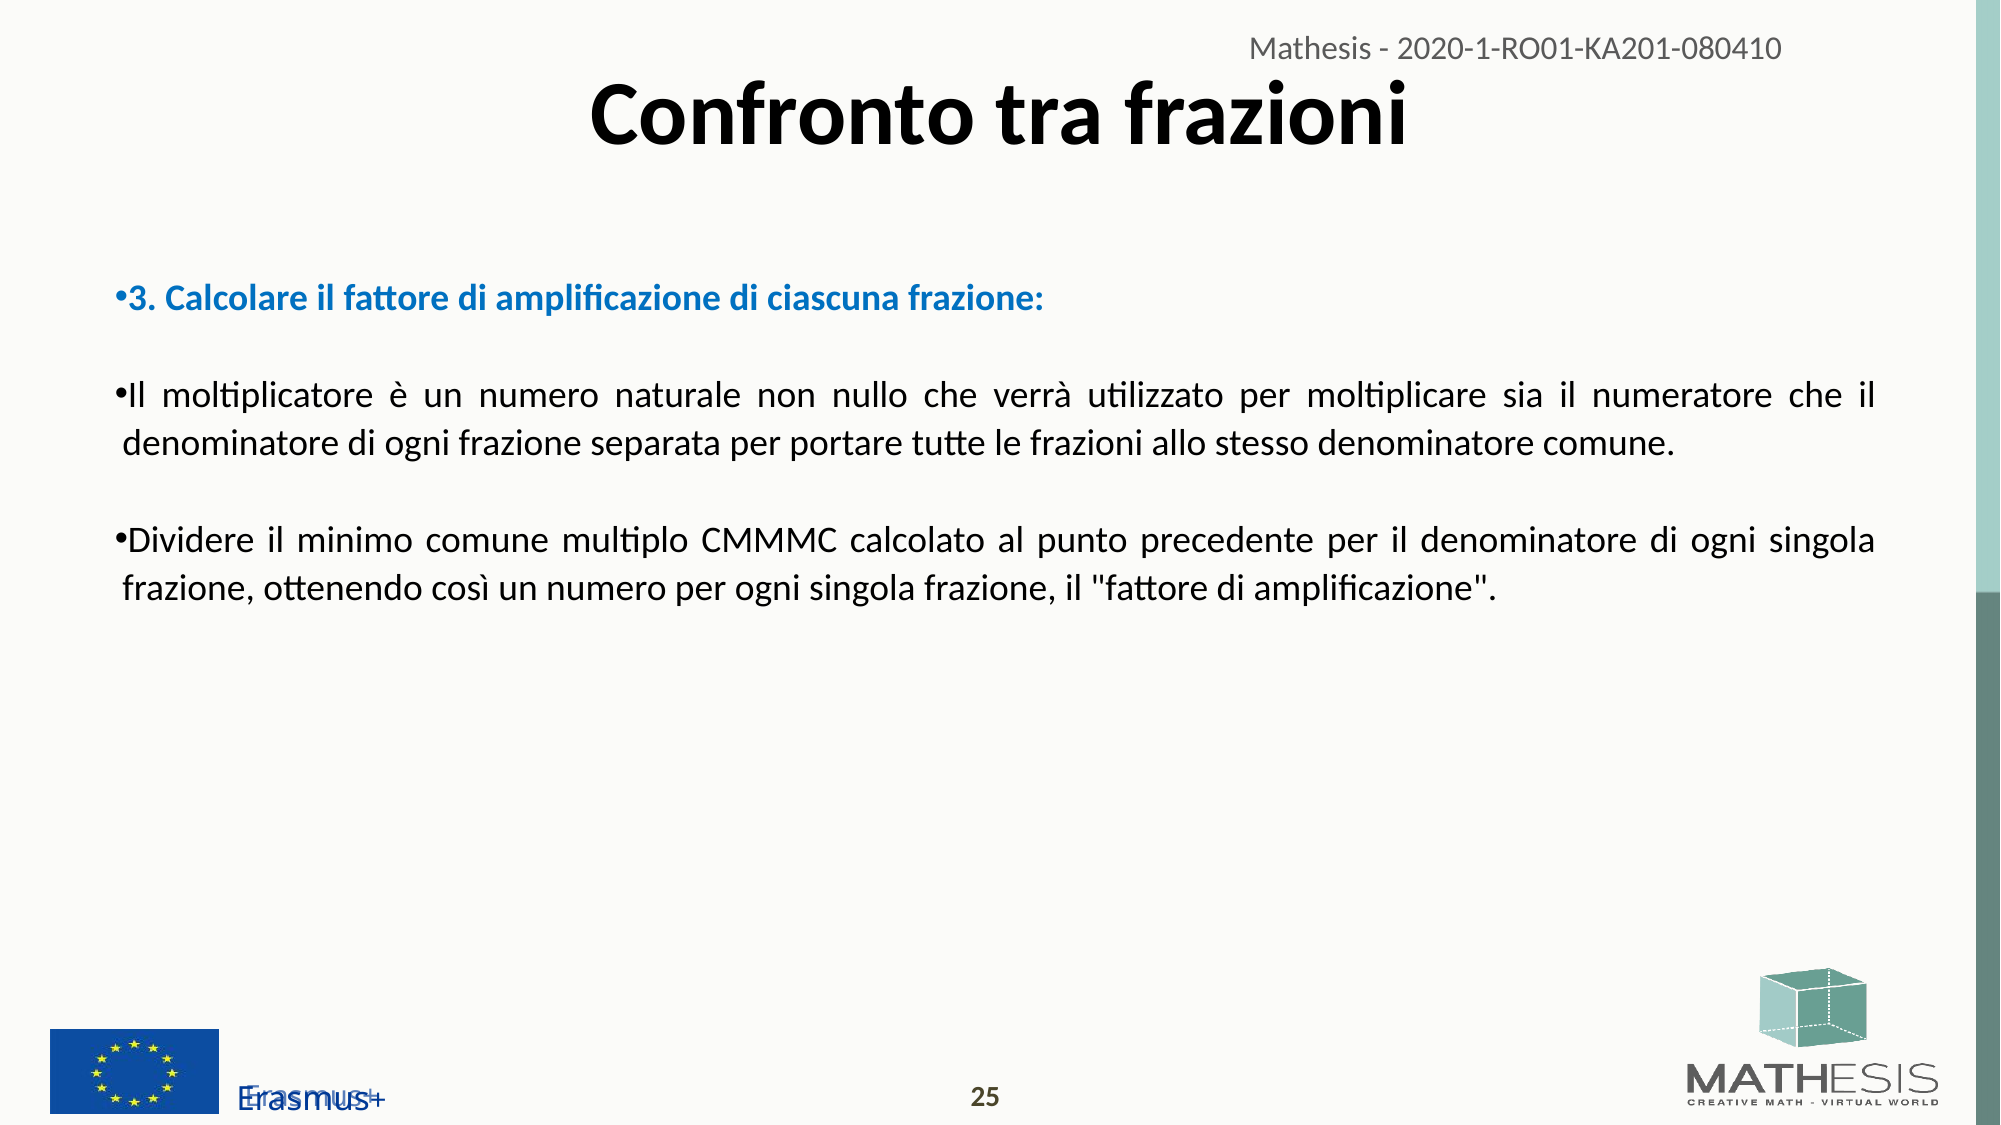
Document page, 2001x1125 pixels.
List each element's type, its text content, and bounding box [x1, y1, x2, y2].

title Confronto tra frazioni [99, 45, 1900, 233]
list 3. Calcolare il fattore di amplificazione di ciascuna frazione: Il moltiplicatore è un numero naturale non nullo che verrà utilizzato per moltiplicare sia il numeratore che il denominatore di ogni frazione separata per portare tutte le frazioni allo stesso denominatore comune. Dividere il minimo comune multiplo CMMMC calcolato al punto precedente per il denominatore di ogni singola frazione, ottenendo così un numero per ogni singola frazione, il "fattore di amplificazione". [99, 262, 1900, 1005]
picture [50, 1029, 219, 1114]
